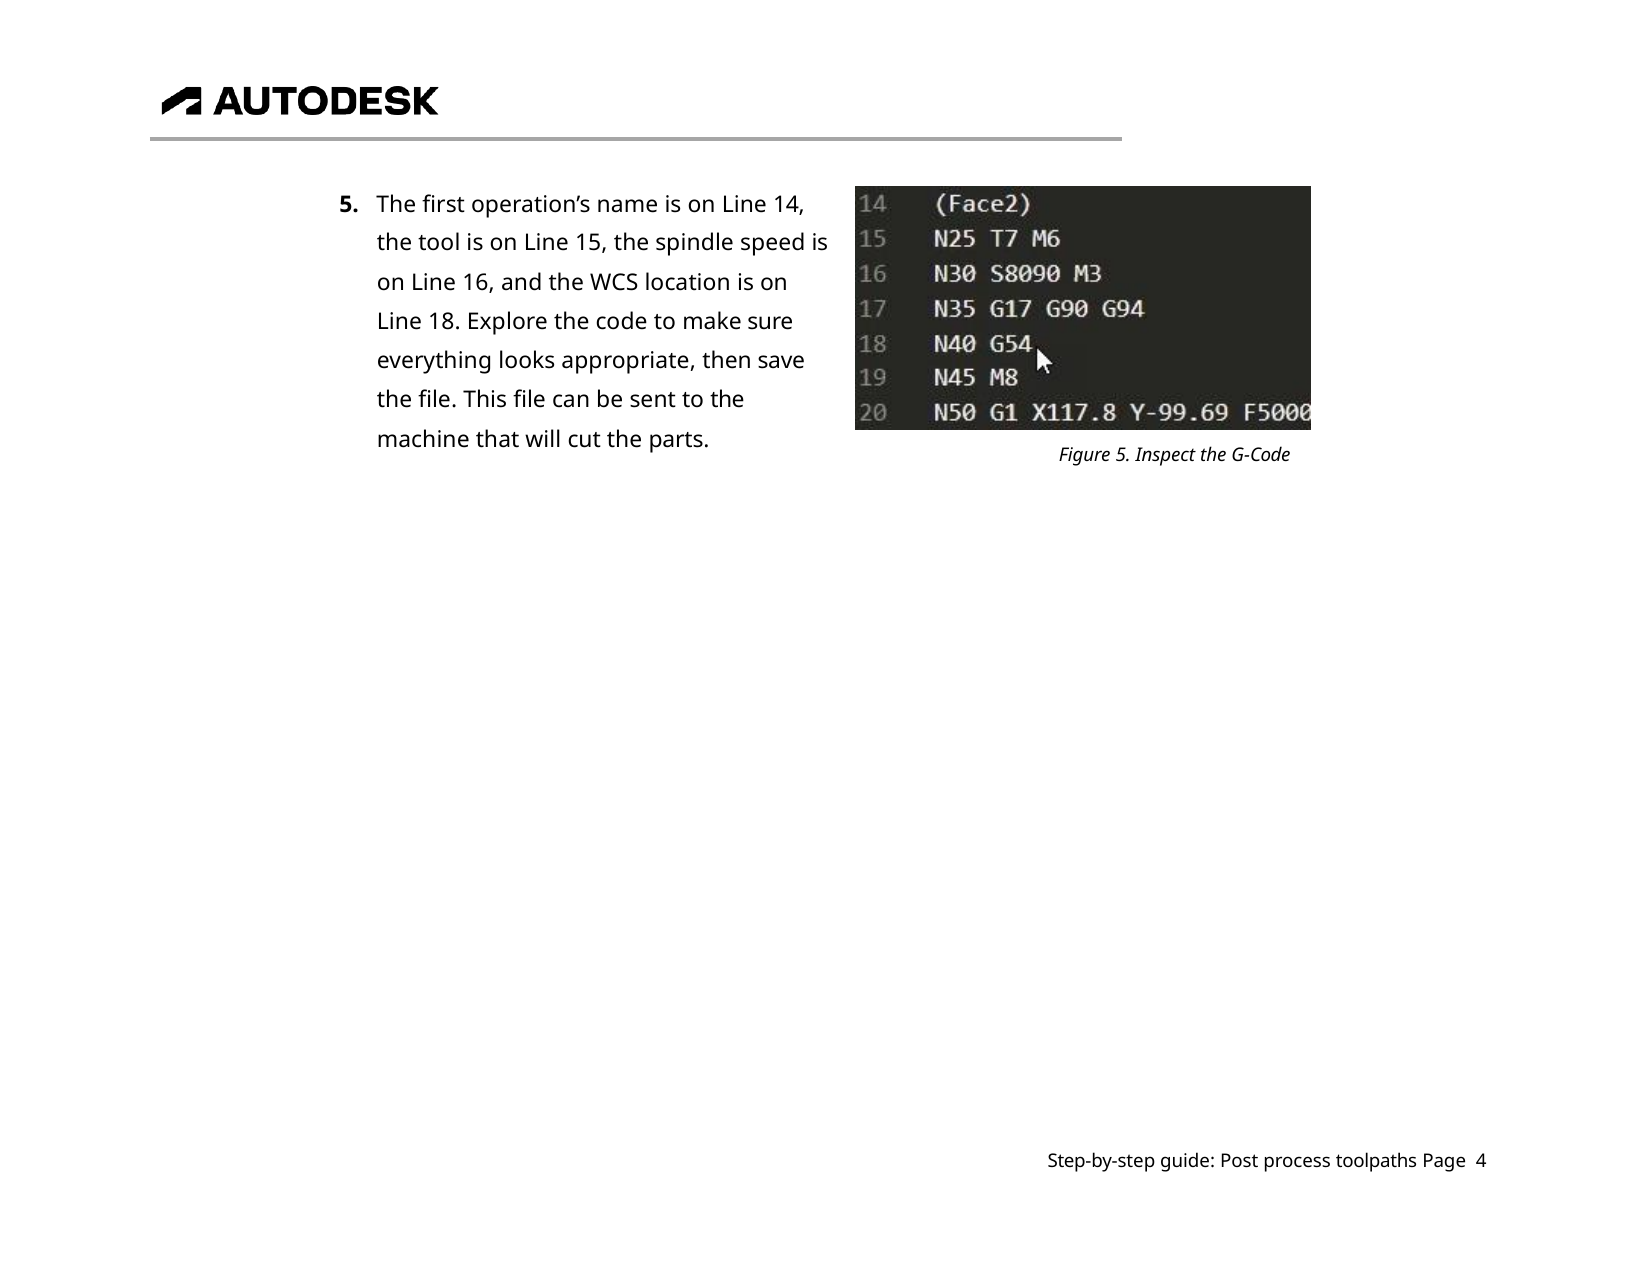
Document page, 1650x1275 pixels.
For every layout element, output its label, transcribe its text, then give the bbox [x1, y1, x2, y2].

table_header 5. The first operation’s name is on Line 14, the tool is on Line 15, the spindle speed is on Line 16, and the WCS location is on Line 18. Explore the code to make sure everything looks appropriate, then save the file. This file can be sent to the machine that will cut the parts. [334, 187, 842, 476]
slide_number Step-by-step guide: Post process toolpaths Page 4 [1045, 1145, 1509, 1275]
table_header Figure 5. Inspect the G-Code [842, 187, 1316, 476]
picture [161, 86, 439, 115]
picture [854, 186, 1311, 430]
